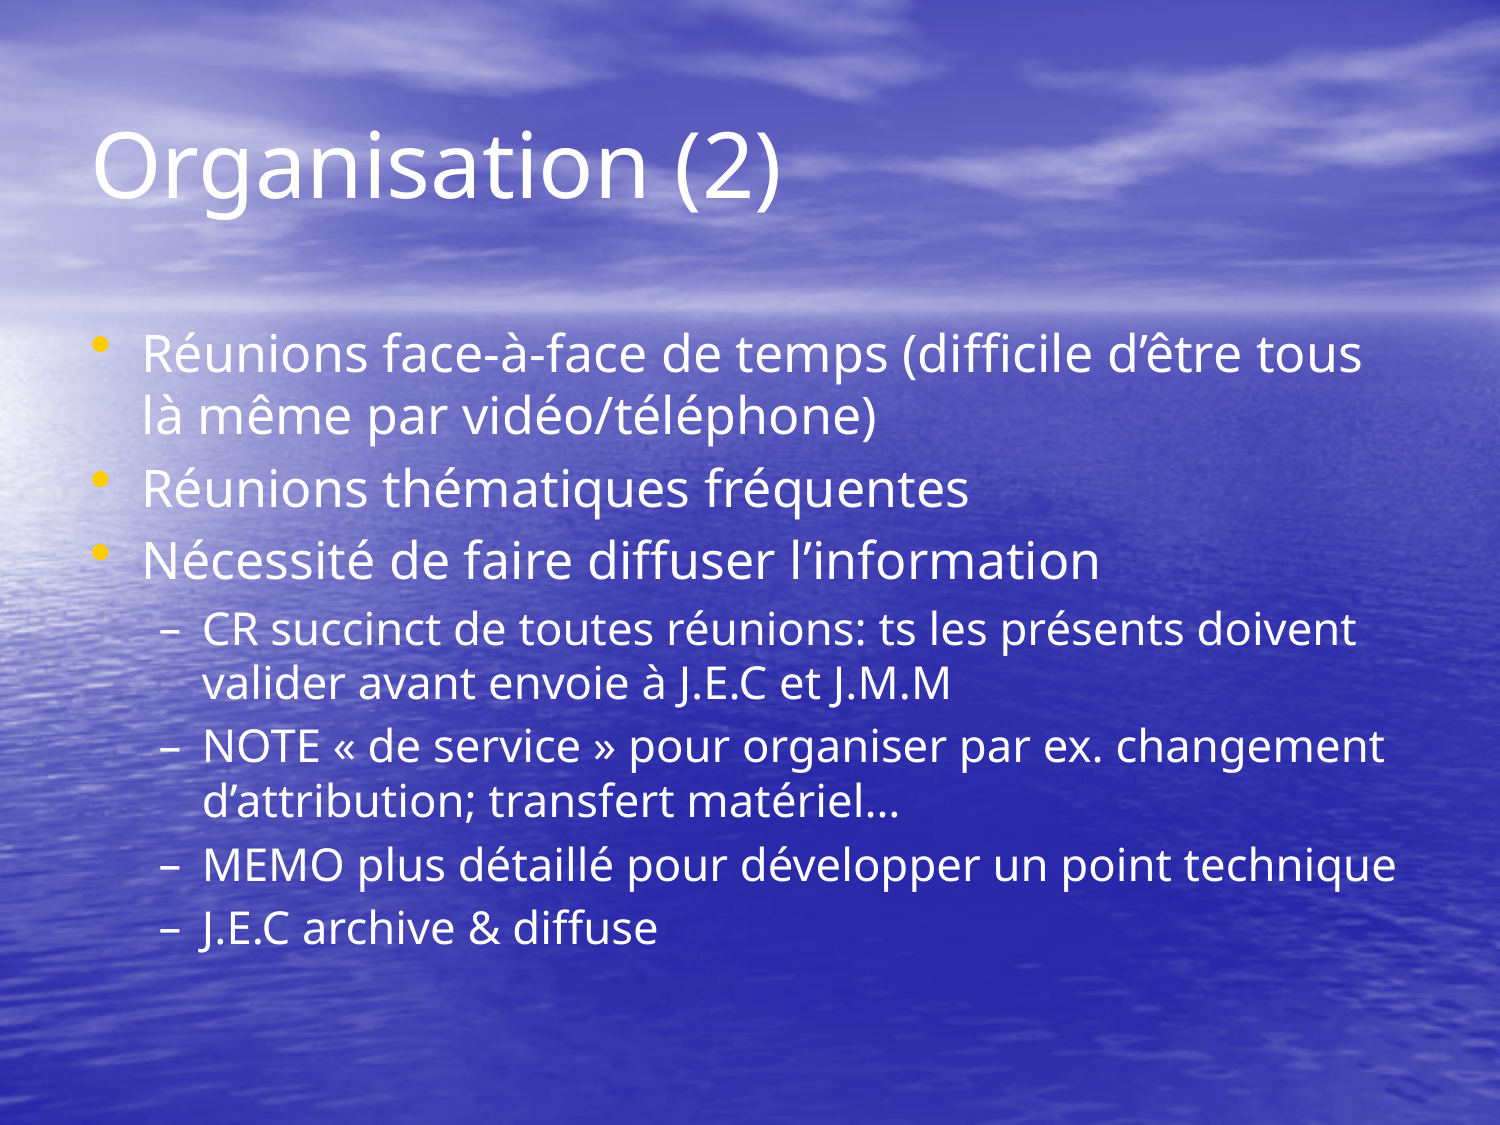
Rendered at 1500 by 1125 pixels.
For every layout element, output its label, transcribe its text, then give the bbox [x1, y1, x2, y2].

title Organisation (2) [74, 47, 1426, 276]
list Réunions face-à-face de temps (difficile d’être tous là même par vidéo/téléphone) Réunions thématiques fréquentes Nécessité de faire diffuser l’information CR succinct de toutes réunions: ts les présents doivent valider avant envoie à J.E.C et J.M.M NOTE « de service » pour organiser par ex. changement d’attribution; transfert matériel… MEMO plus détaillé pour développer un point technique J.E.C archive & diffuse [74, 312, 1426, 988]
